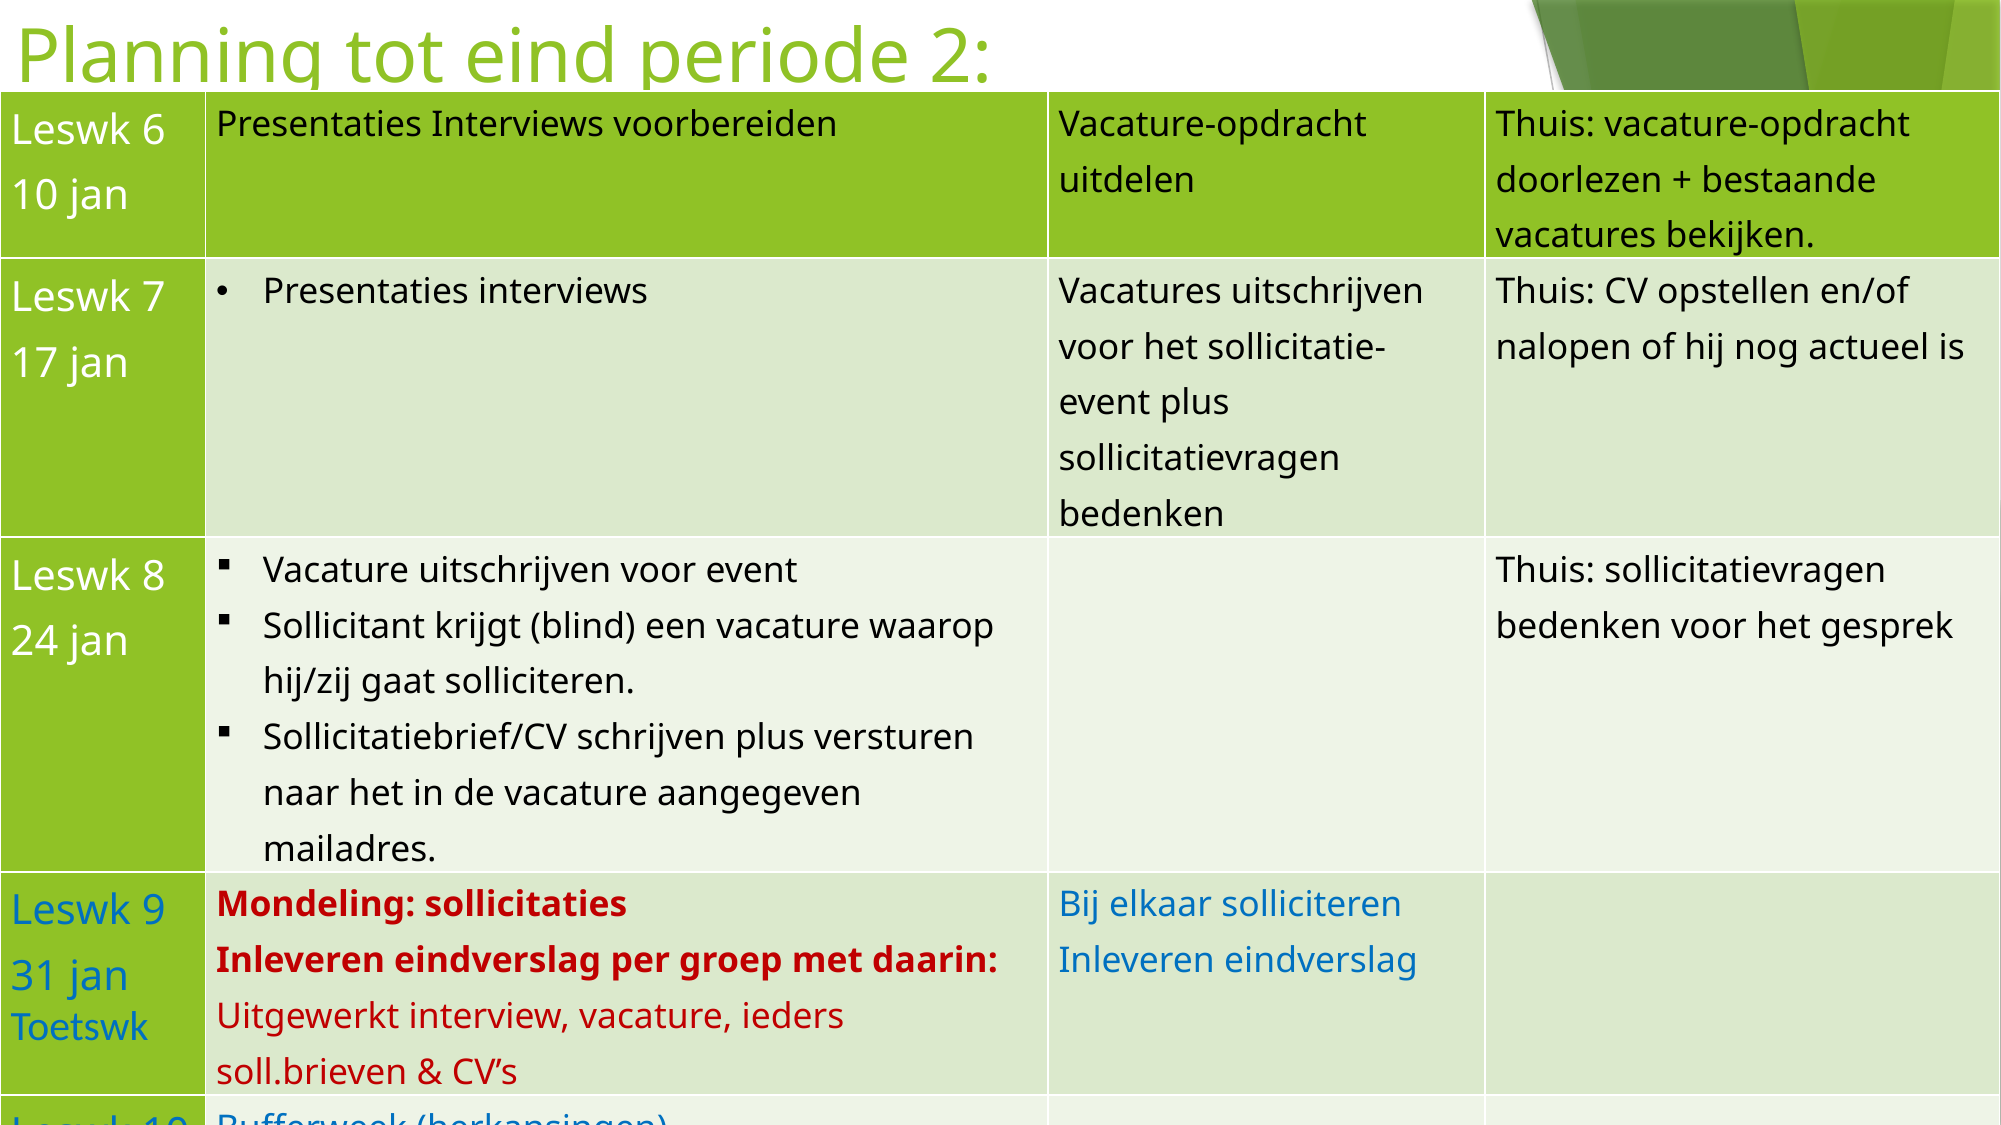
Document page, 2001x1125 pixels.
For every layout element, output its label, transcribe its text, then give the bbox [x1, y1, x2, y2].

table_header Leswk 6 10 jan [1, 92, 205, 257]
table_cell Presentaties interviews [206, 259, 1047, 536]
table_cell Thuis: CV opstellen en/of nalopen of hij nog actueel is [1486, 259, 1999, 536]
table_header Presentaties Interviews voorbereiden [206, 92, 1047, 257]
table_cell Leswk 8 24 jan [1, 538, 205, 871]
table_cell Vacatures uitschrijven voor het sollicitatie-event plus sollicitatievragen bedenken [1049, 259, 1484, 536]
table_cell [1049, 1096, 1484, 1125]
table_cell Bij elkaar solliciteren Inleveren eindverslag [1049, 873, 1484, 1094]
table_cell Leswk 7 17 jan [1, 259, 205, 536]
title Planning tot eind periode 2: [0, 0, 1411, 90]
table_cell [1486, 1096, 1999, 1125]
table_cell Mondeling: sollicitaties Inleveren eindverslag per groep met daarin: Uitgewerkt interview, vacature, ieders soll.brieven & CV’s [206, 873, 1047, 1094]
table_cell Vacature uitschrijven voor event Sollicitant krijgt (blind) een vacature waarop hij/zij gaat solliciteren. Sollicitatiebrief/CV schrijven plus versturen naar het in de vacature aangegeven mailadres. [206, 538, 1047, 871]
table_header Vacature-opdracht uitdelen [1049, 92, 1484, 257]
table_header Thuis: vacature-opdracht doorlezen + bestaande vacatures bekijken. [1486, 92, 1999, 257]
table_cell Leswk 10 7 febr [1, 1096, 205, 1125]
table_cell Bufferweek (herkansingen) [206, 1096, 1047, 1125]
table_cell [1486, 873, 1999, 1094]
table_cell Leswk 9 31 jan Toetswk [1, 873, 205, 1094]
table_cell [1049, 538, 1484, 871]
table_cell Thuis: sollicitatievragen bedenken voor het gesprek [1486, 538, 1999, 871]
